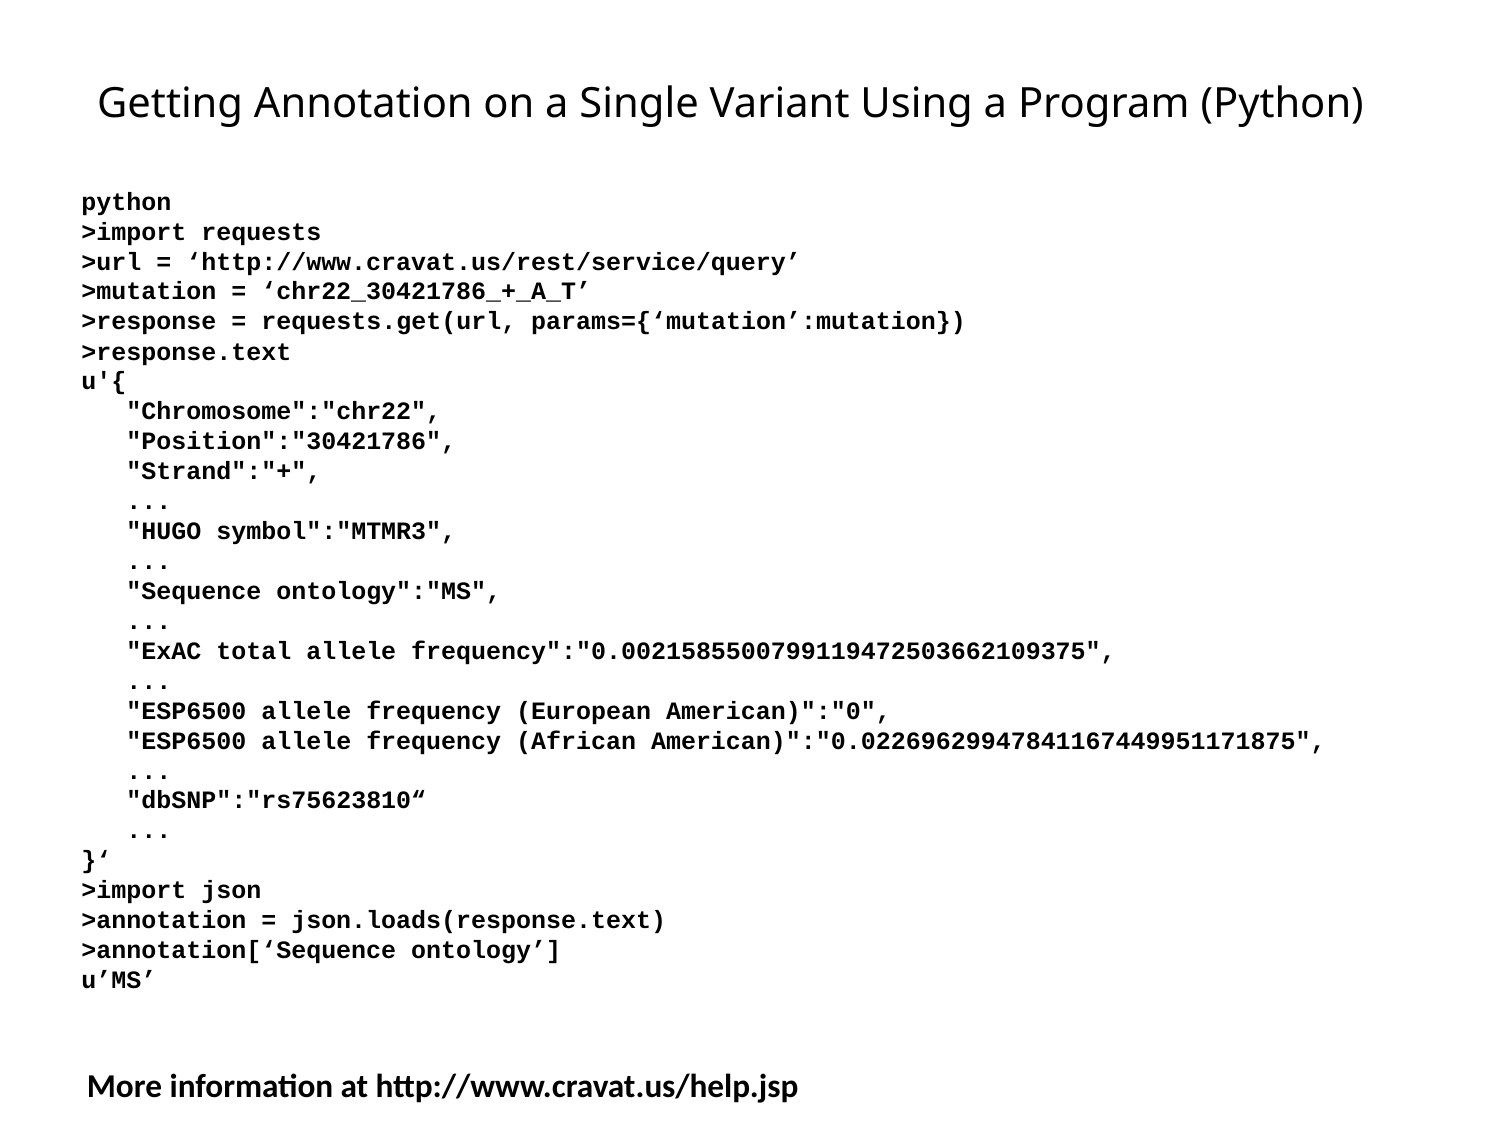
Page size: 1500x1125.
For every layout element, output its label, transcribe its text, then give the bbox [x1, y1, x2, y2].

text_box python >import requests >url = ‘http://www.cravat.us/rest/service/query’ >mutation = ‘chr22_30421786_+_A_T’ >response = requests.get(url, params={‘mutation’:mutation}) >response.text u'{ "Chromosome":"chr22", "Position":"30421786", "Strand":"+", ... "HUGO symbol":"MTMR3", ... "Sequence ontology":"MS", ... "ExAC total allele frequency":"0.0021585500799119472503662109375", ... "ESP6500 allele frequency (European American)":"0", "ESP6500 allele frequency (African American)":"0.02269629947841167449951171875", ... "dbSNP":"rs75623810“ ... }‘ >import json >annotation = json.loads(response.text) >annotation[‘Sequence ontology’] u’MS’ [66, 177, 1378, 1001]
text_box Getting Annotation on a Single Variant Using a Program (Python) [82, 68, 1380, 134]
text_box More information at http://www.cravat.us/help.jsp [72, 1056, 815, 1112]
